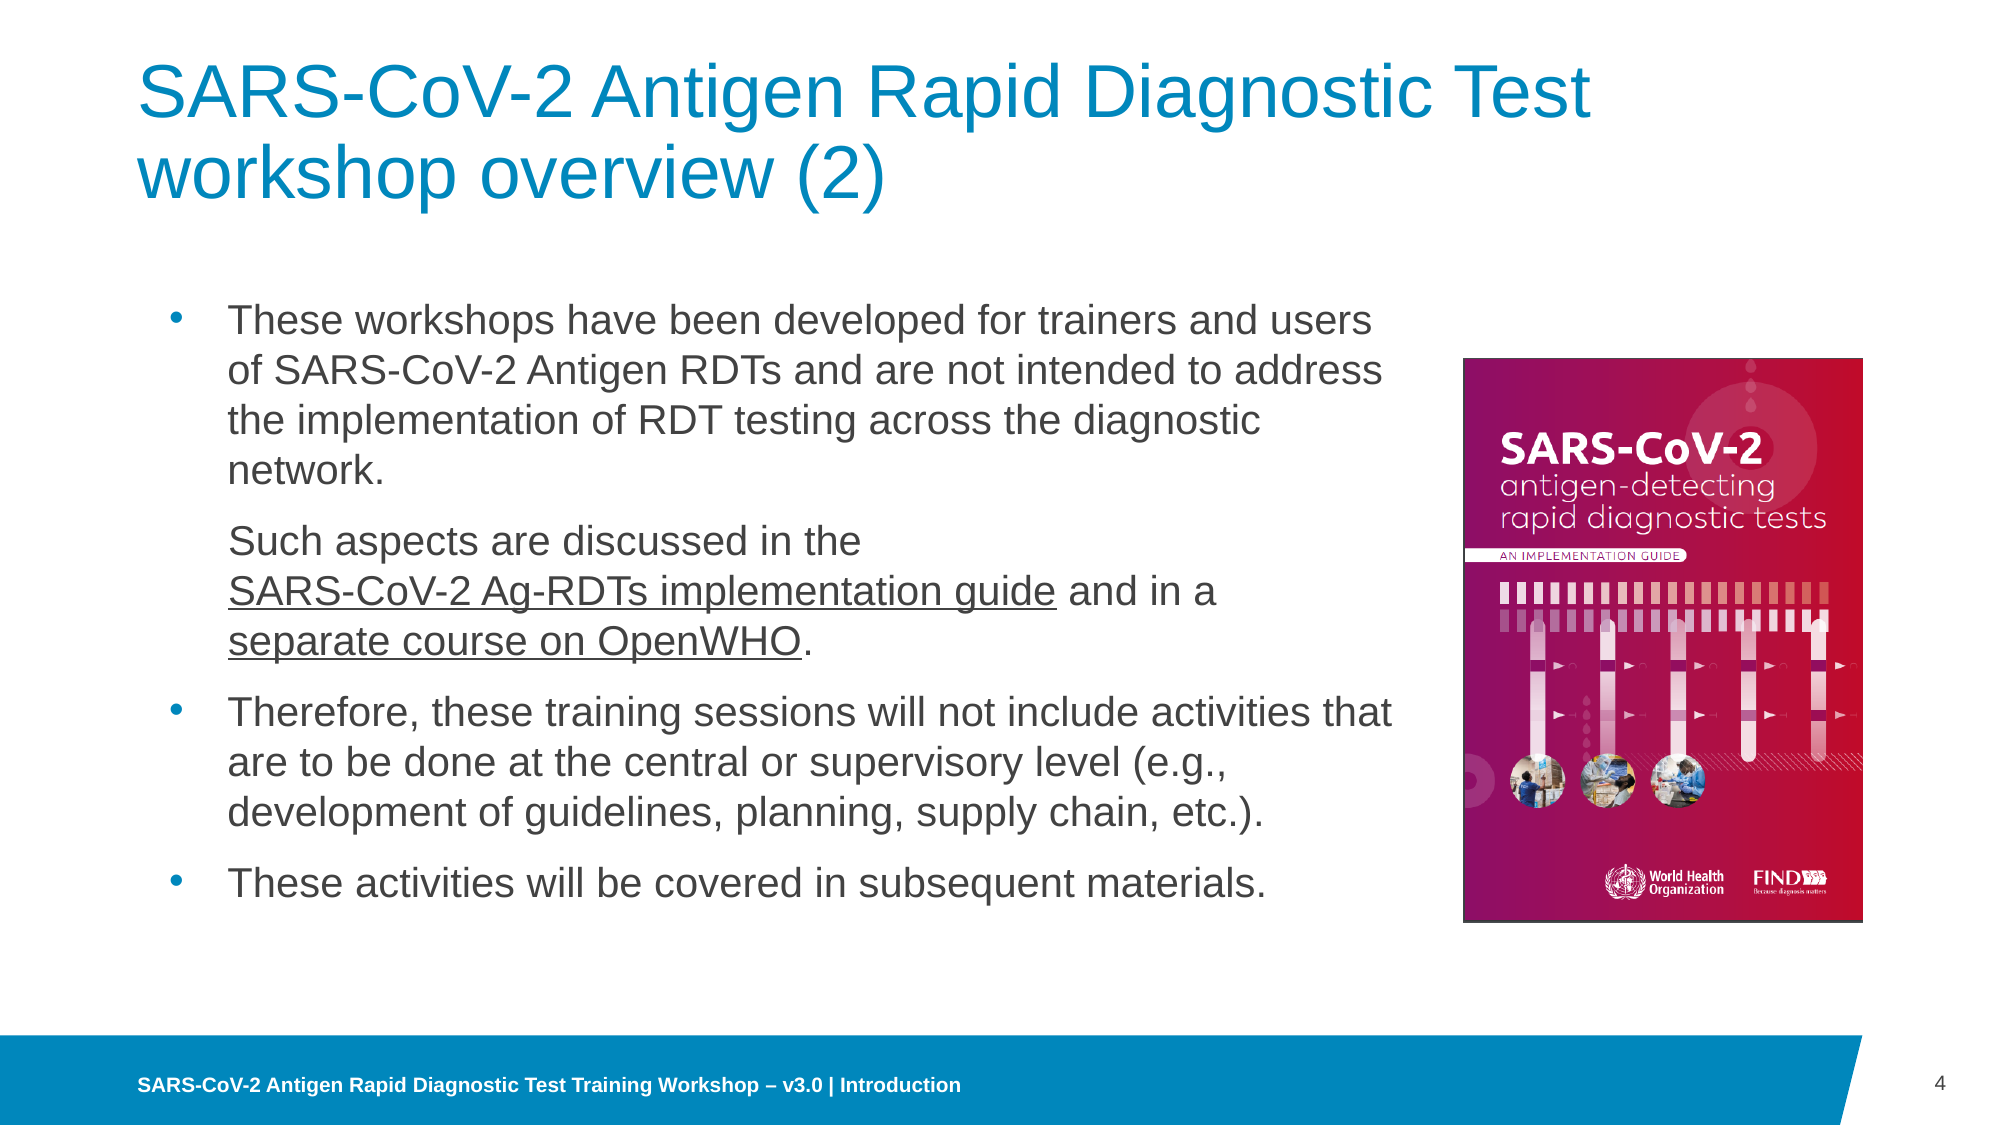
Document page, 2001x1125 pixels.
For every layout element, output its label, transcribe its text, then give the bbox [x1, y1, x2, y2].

picture [1463, 358, 1863, 923]
list These workshops have been developed for trainers and users of SARS-CoV-2 Antigen RDTs and are not intended to address the implementation of RDT testing across the diagnostic network. Such aspects are discussed in the SARS-CoV-2 Ag-RDTs implementation guide and in a separate course on OpenWHO. Therefore, these training sessions will not include activities that are to be done at the central or supervisory level (e.g., development of guidelines, planning, supply chain, etc.). These activities will be covered in subsequent materials. [137, 284, 1416, 1014]
title SARS-CoV-2 Antigen Rapid Diagnostic Test workshop overview (2) [137, 59, 1863, 215]
slide_number 4 [1862, 1035, 1947, 1125]
footer SARS-CoV-2 Antigen Rapid Diagnostic Test Training Workshop – v3.0 | Introduction [137, 1042, 1338, 1125]
